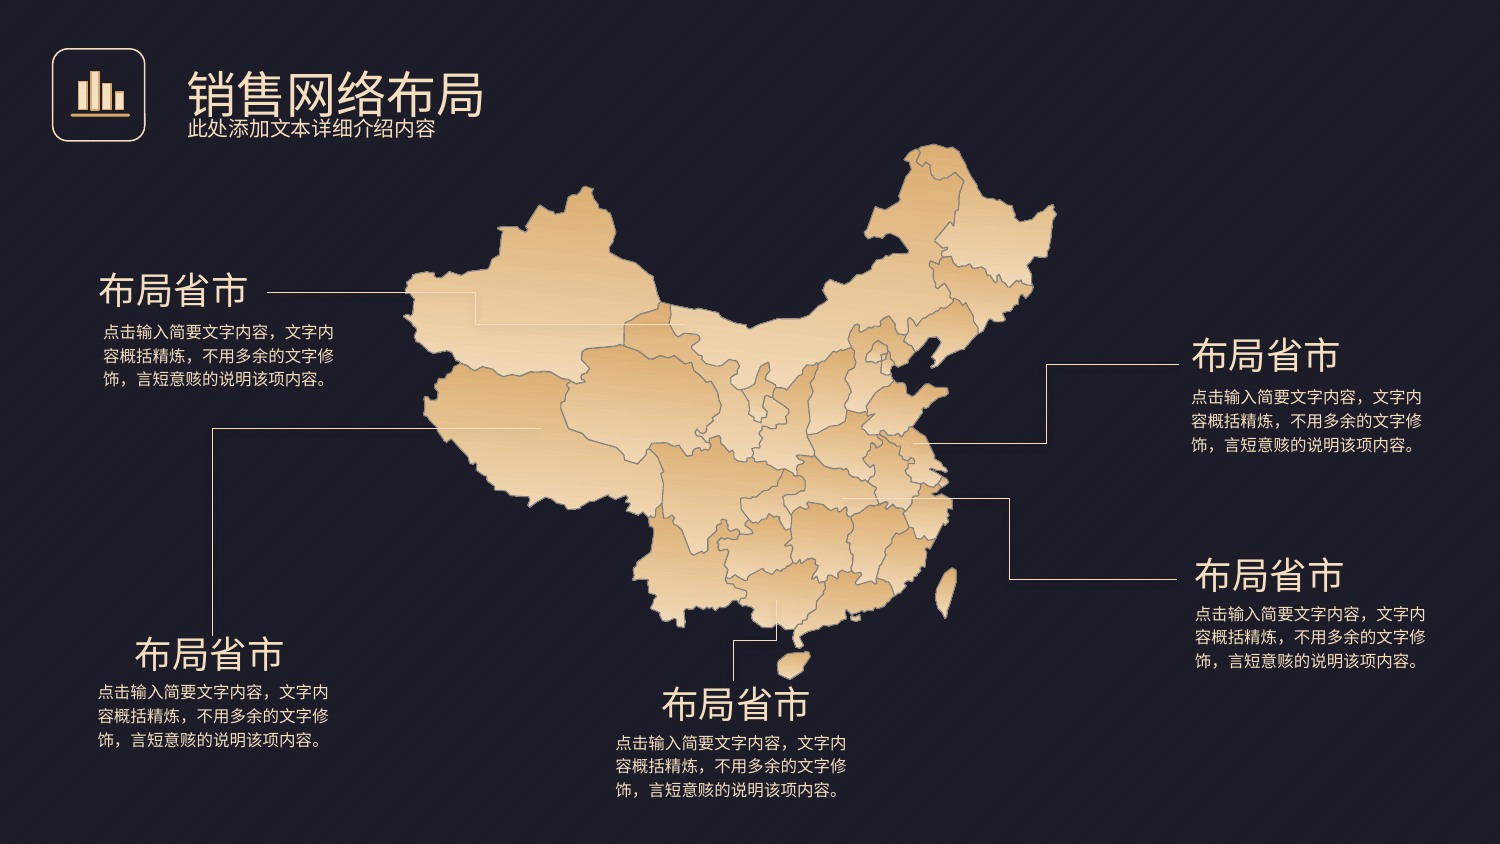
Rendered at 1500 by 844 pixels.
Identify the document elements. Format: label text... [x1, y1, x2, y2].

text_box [72, 258, 685, 396]
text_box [592, 599, 869, 807]
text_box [406, 139, 1057, 681]
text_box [842, 498, 1456, 678]
text_box 此处添加文本详细介绍内容 [172, 103, 457, 146]
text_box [74, 427, 542, 757]
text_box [913, 322, 1452, 462]
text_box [52, 48, 145, 142]
text_box 销售网络布局 [171, 43, 526, 131]
